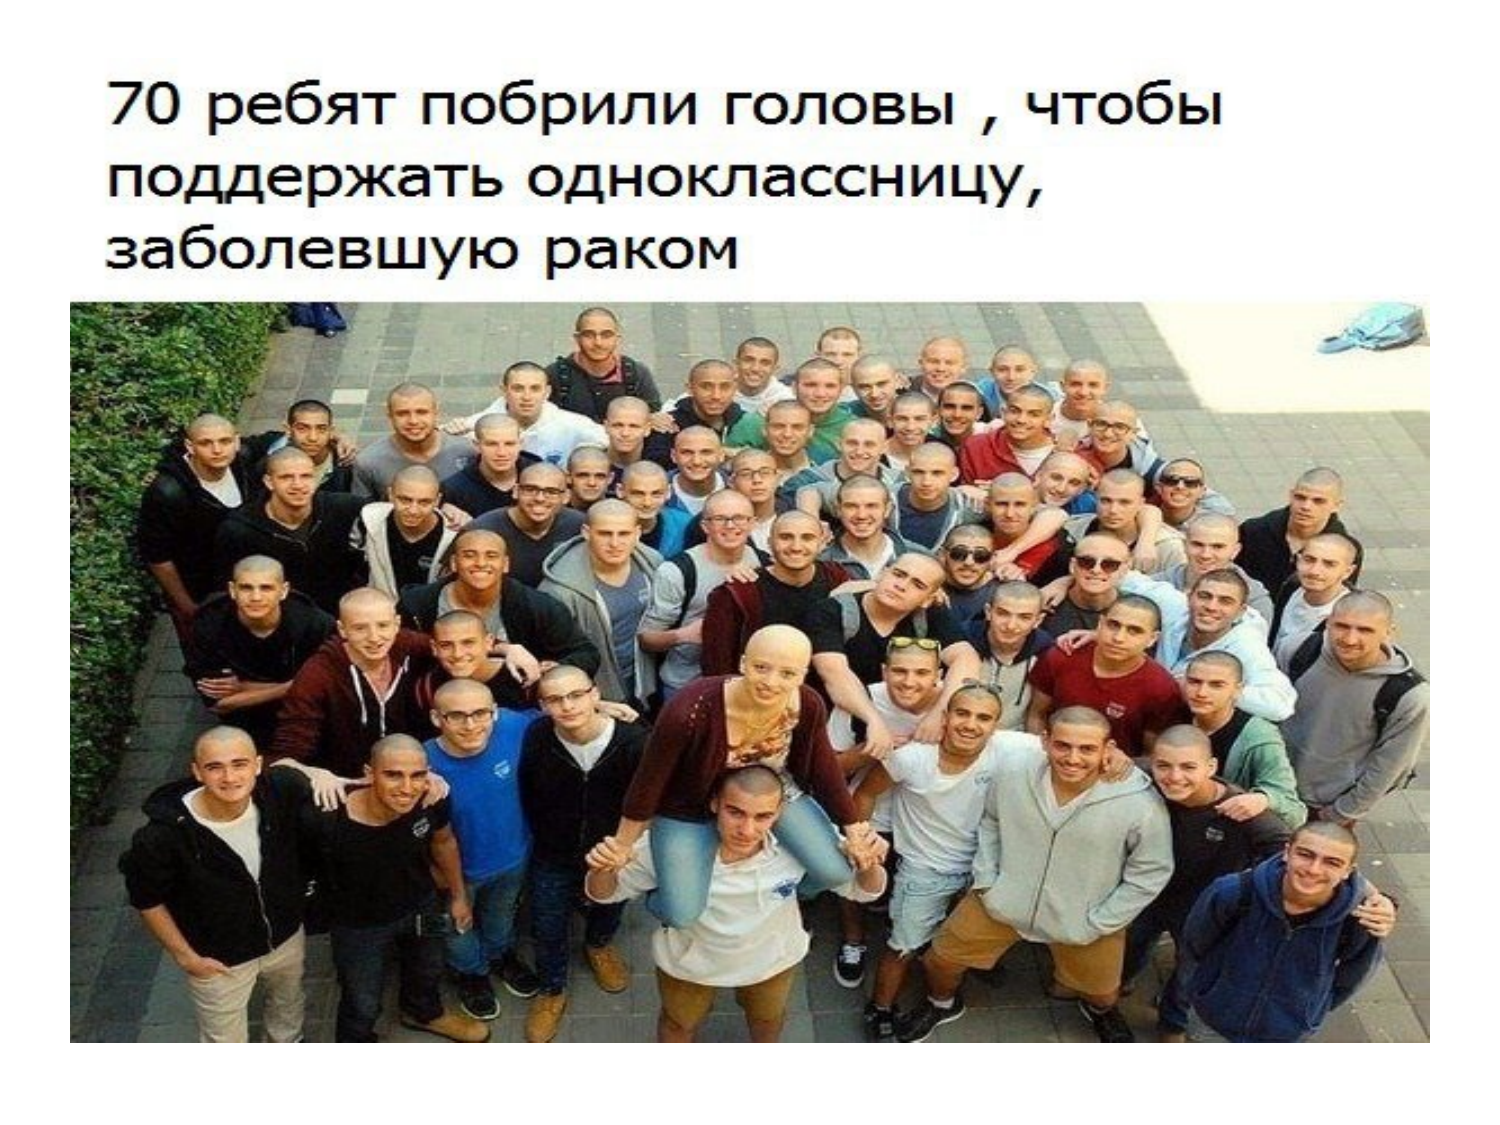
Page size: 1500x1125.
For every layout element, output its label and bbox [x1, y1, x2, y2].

picture [70, 58, 1430, 1044]
